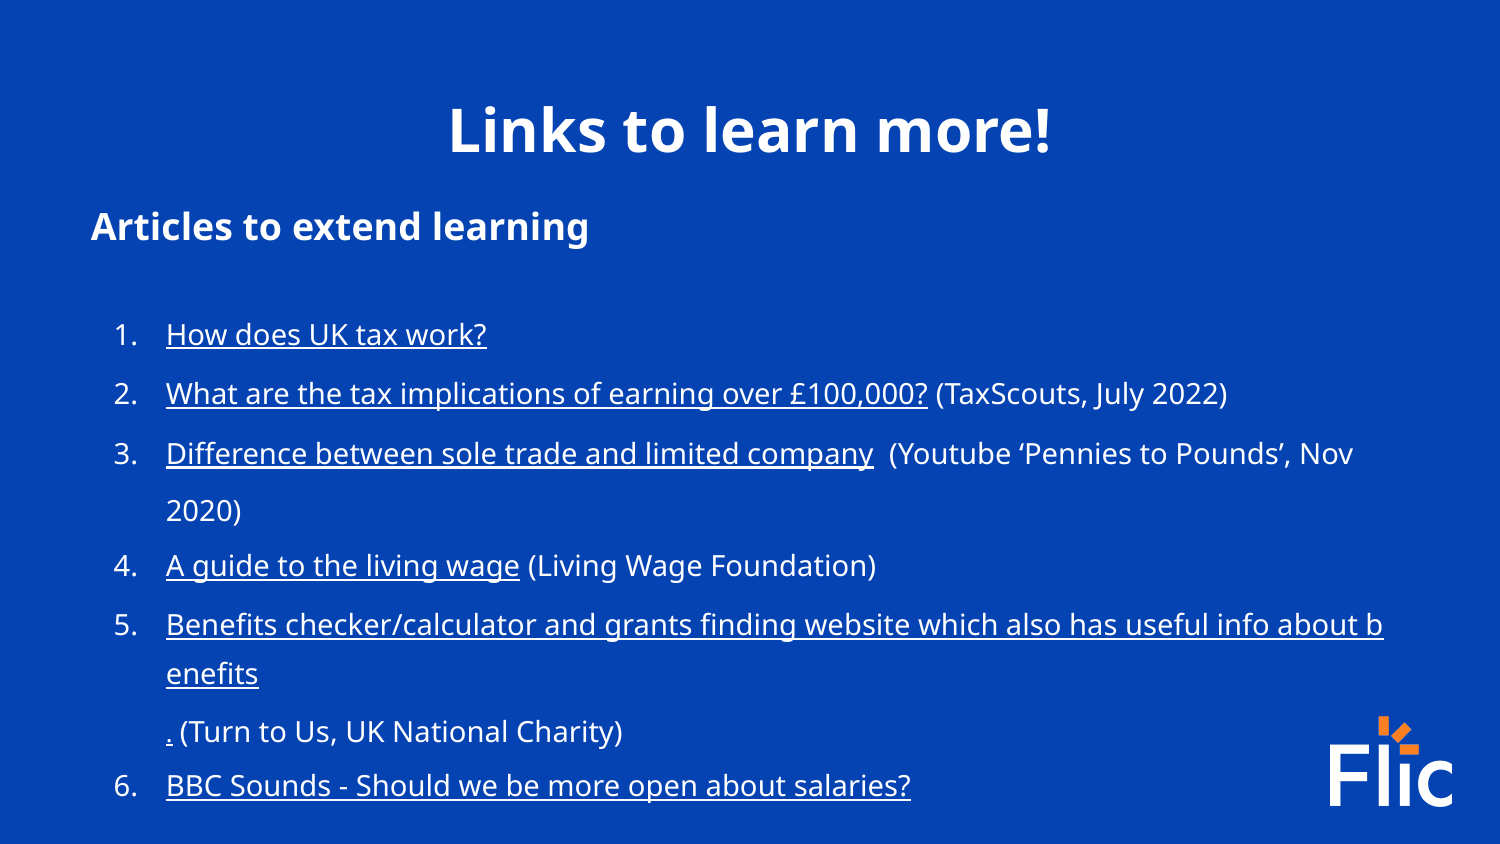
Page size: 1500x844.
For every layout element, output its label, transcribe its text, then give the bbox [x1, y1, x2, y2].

text_box Articles to extend learning How does UK tax work? What are the tax implications of earning over £100,000? (TaxScouts, July 2022) Difference between sole trade and limited company (Youtube ‘Pennies to Pounds’, Nov 2020) A guide to the living wage (Living Wage Foundation) Benefits checker/calculator and grants finding website which also has useful info about benefits. (Turn to Us, UK National Charity) BBC Sounds - Should we be more open about salaries? Please visit the FLIC Learning Hub for further resources [75, 137, 1409, 844]
picture [1409, 716, 1452, 807]
text_box Links to learn more! [268, 66, 1231, 180]
